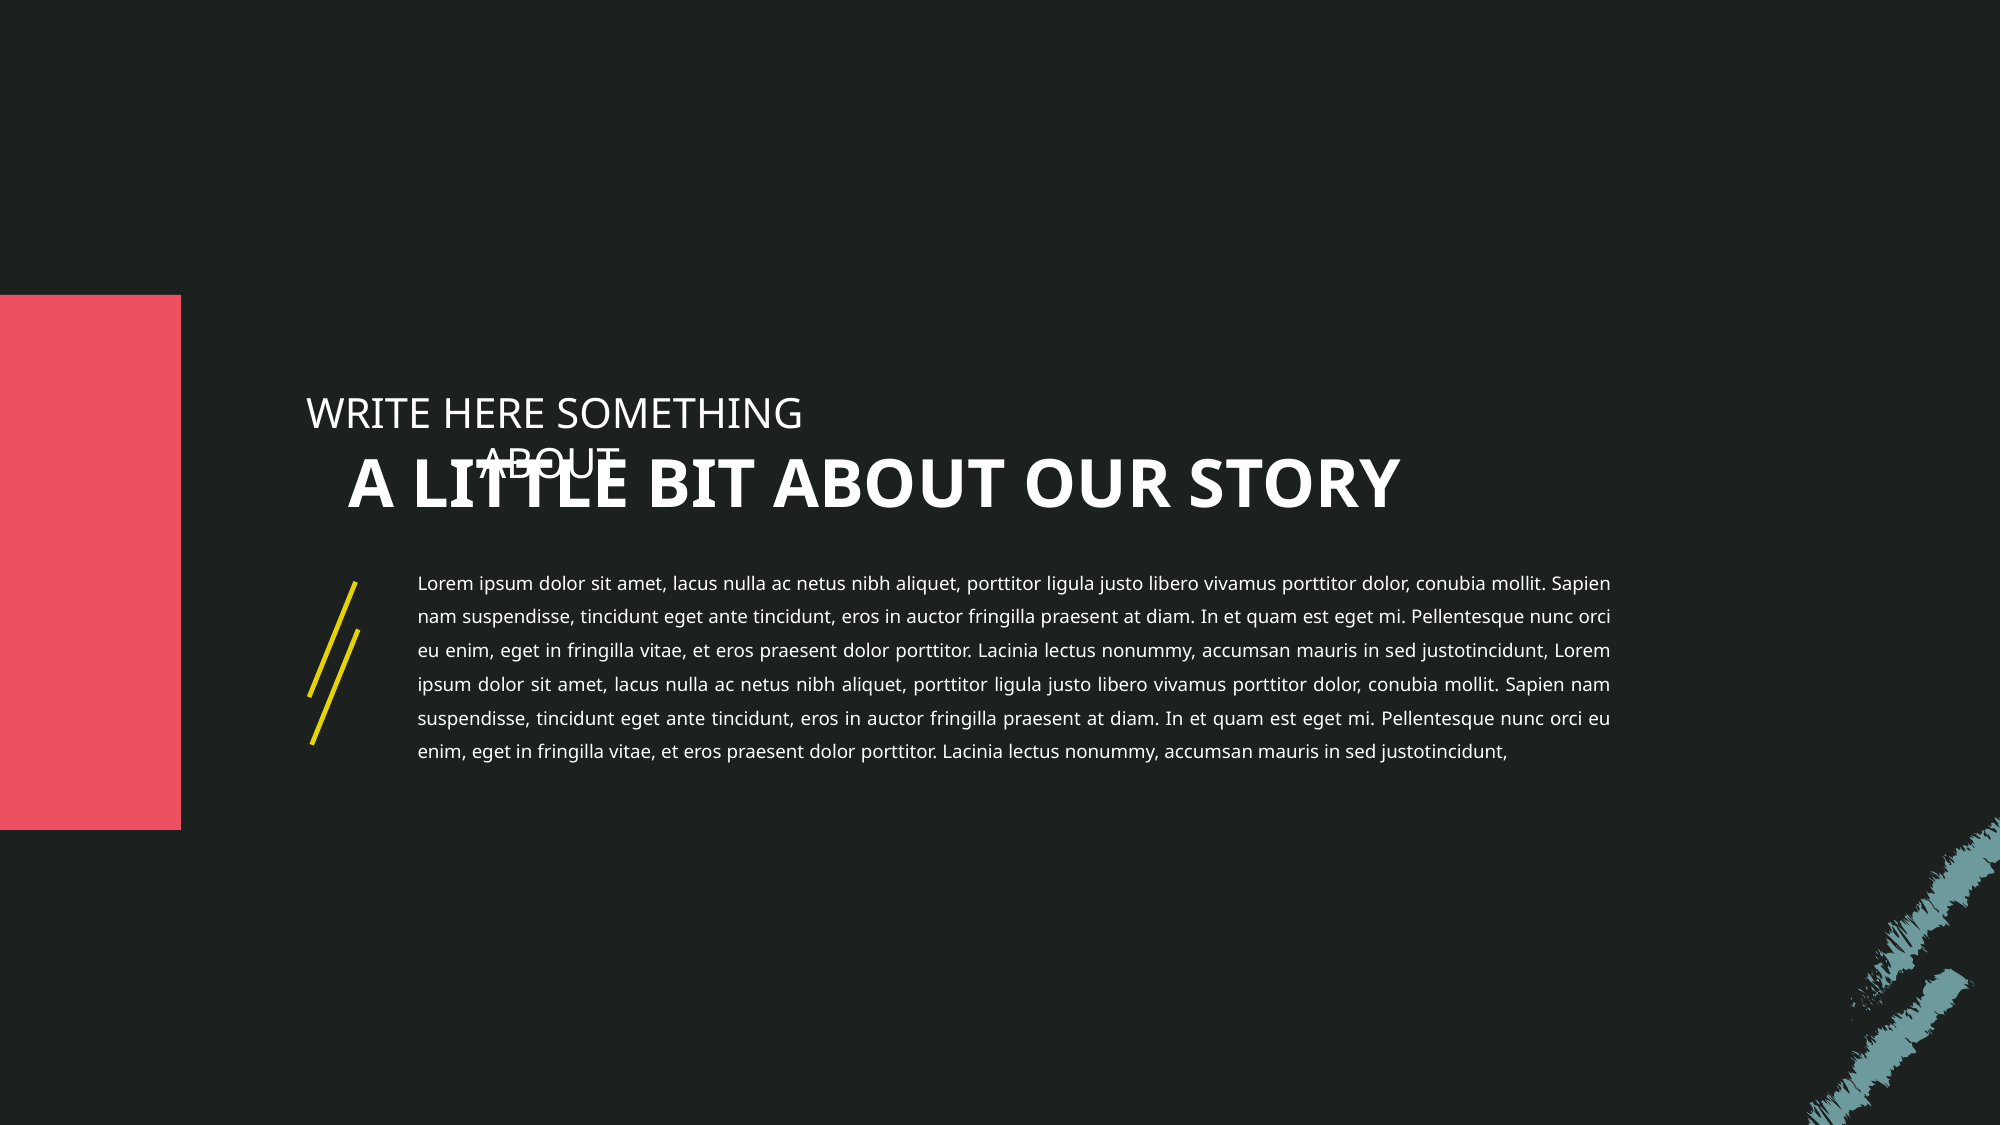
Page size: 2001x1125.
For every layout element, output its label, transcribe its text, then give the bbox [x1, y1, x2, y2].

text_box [1771, 784, 2000, 1125]
text_box WRITE HERE SOMETHING ABOUT [223, 379, 887, 475]
text_box [0, 294, 182, 831]
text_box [309, 581, 359, 745]
text_box Lorem ipsum dolor sit amet, lacus nulla ac netus nibh aliquet, porttitor ligula justo libero vivamus porttitor dolor, conubia mollit. Sapien nam suspendisse, tincidunt eget ante tincidunt, eros in auctor fringilla praesent at diam. In et quam est eget mi. Pellentesque nunc orci eu enim, eget in fringilla vitae, et eros praesent dolor porttitor. Lacinia lectus nonummy, accumsan mauris in sed justotincidunt, Lorem ipsum dolor sit amet, lacus nulla ac netus nibh aliquet, porttitor ligula justo libero vivamus porttitor dolor, conubia mollit. Sapien nam suspendisse, tincidunt eget ante tincidunt, eros in auctor fringilla praesent at diam. In et quam est eget mi. Pellentesque nunc orci eu enim, eget in fringilla vitae, et eros praesent dolor porttitor. Lacinia lectus nonummy, accumsan mauris in sed justotincidunt, [402, 552, 1625, 804]
text_box A LITTLE BIT ABOUT OUR STORY [333, 432, 1510, 528]
